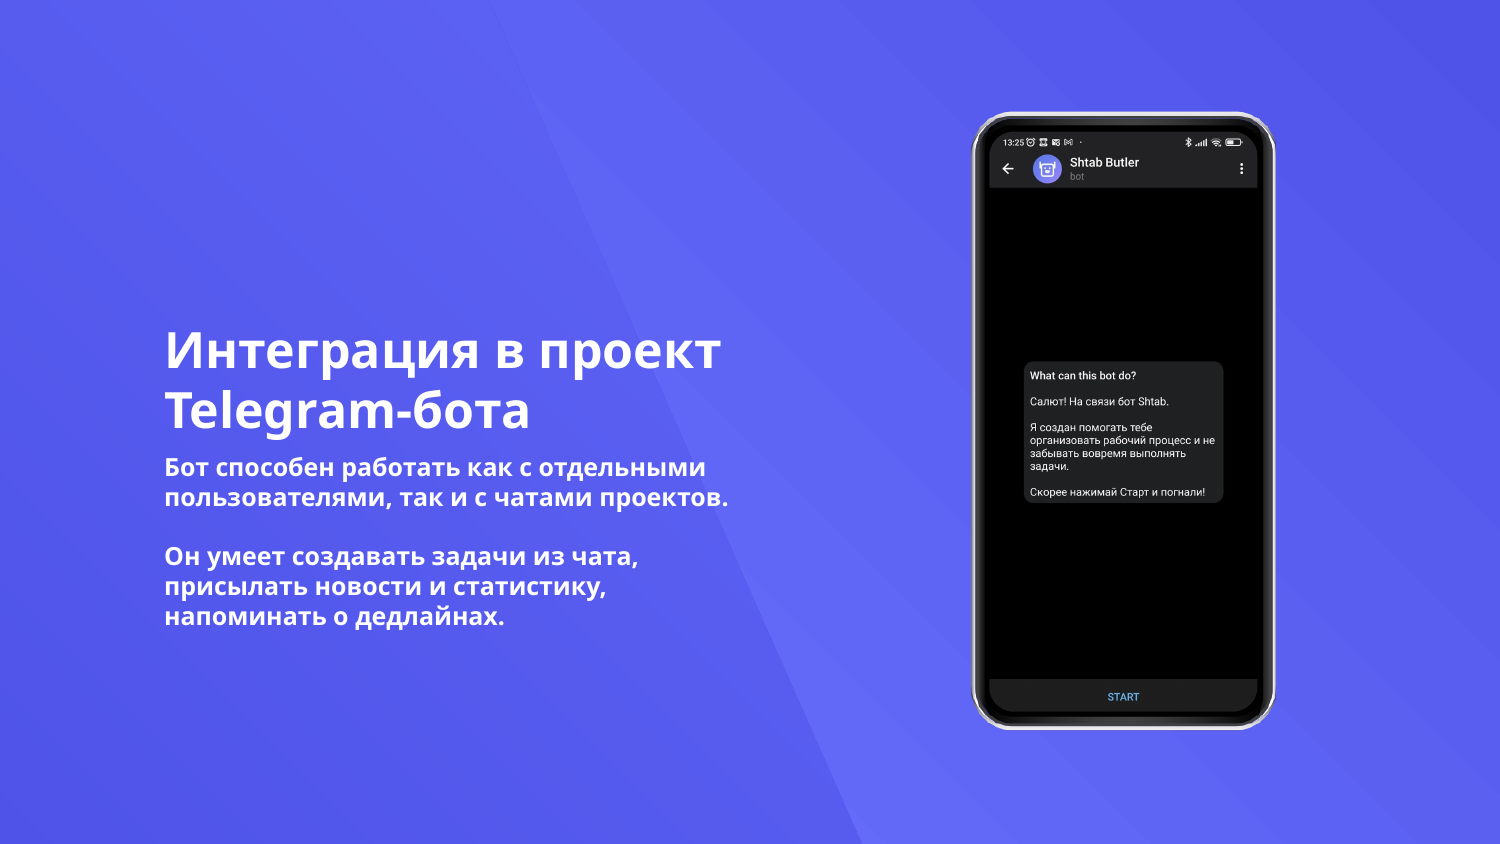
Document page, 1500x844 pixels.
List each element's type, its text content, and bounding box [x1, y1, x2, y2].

text_box Интеграция в проект Telegram-бота [152, 312, 812, 446]
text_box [970, 109, 1276, 731]
picture [989, 131, 1258, 712]
text_box Бот способен работать как с отдельными пользователями, так и с чатами проектов. Он умеет создавать задачи из чата, присылать новости и статистику, напоминать о дедлайнах. [152, 445, 771, 700]
